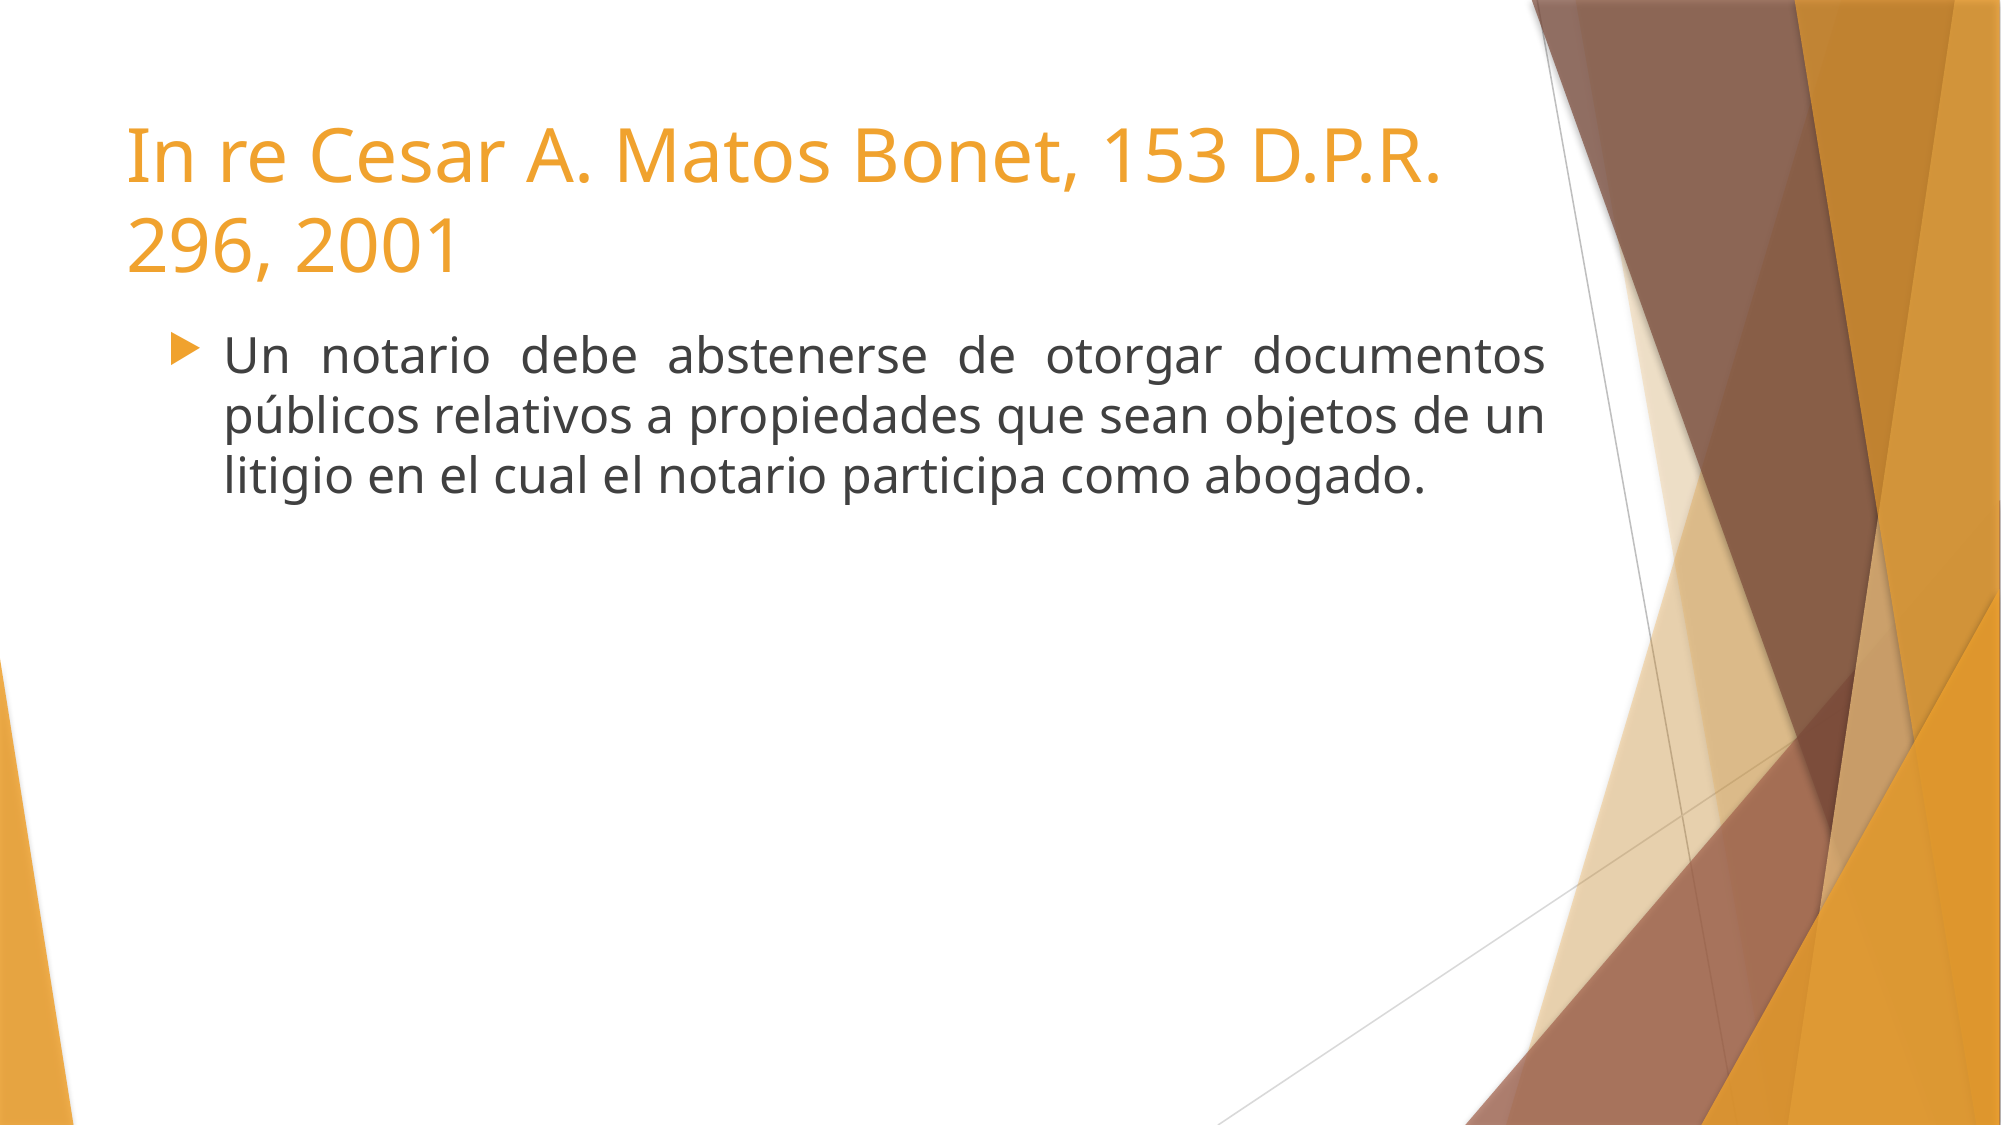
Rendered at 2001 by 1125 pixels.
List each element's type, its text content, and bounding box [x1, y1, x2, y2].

title In re Cesar A. Matos Bonet, 153 D.P.R. 296, 2001 [111, 99, 1522, 317]
list Un notario debe abstenerse de otorgar documentos públicos relativos a propiedades que sean objetos de un litigio en el cual el notario participa como abogado. [152, 316, 1563, 953]
